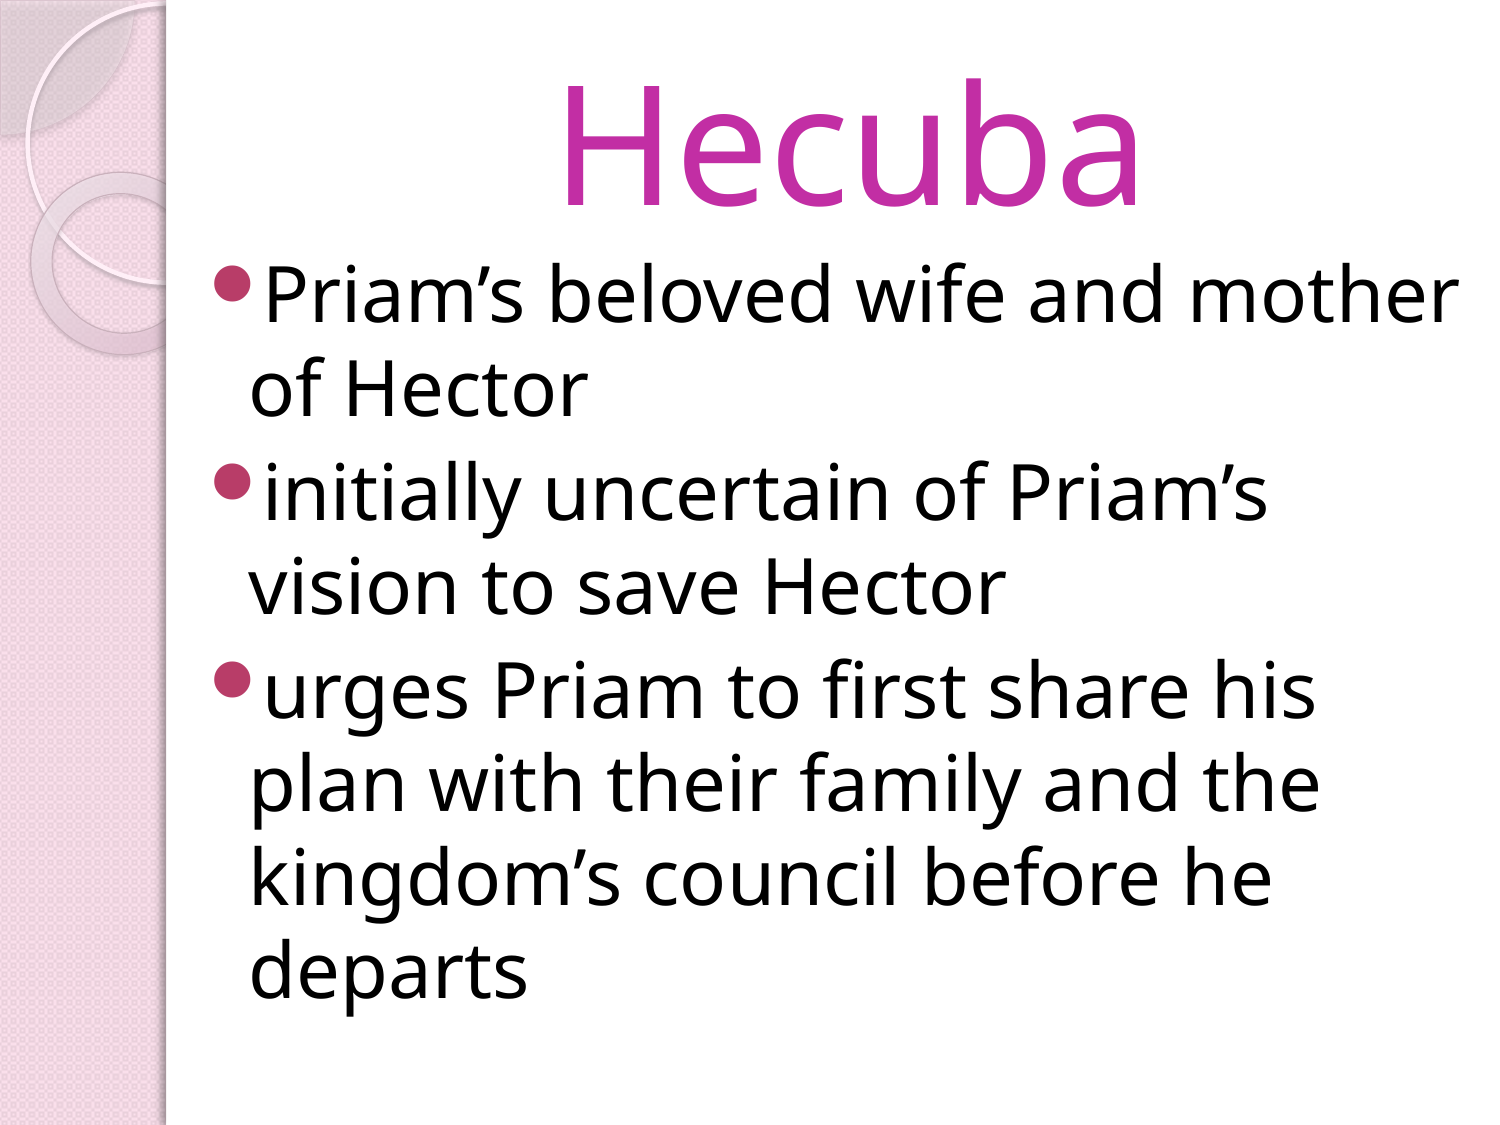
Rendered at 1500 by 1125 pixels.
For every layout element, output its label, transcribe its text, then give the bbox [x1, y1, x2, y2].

title Hecuba [235, 45, 1466, 233]
list Priam’s beloved wife and mother of Hector initially uncertain of Priam’s vision to save Hector urges Priam to first share his plan with their family and the kingdom’s council before he departs [183, 237, 1500, 1025]
